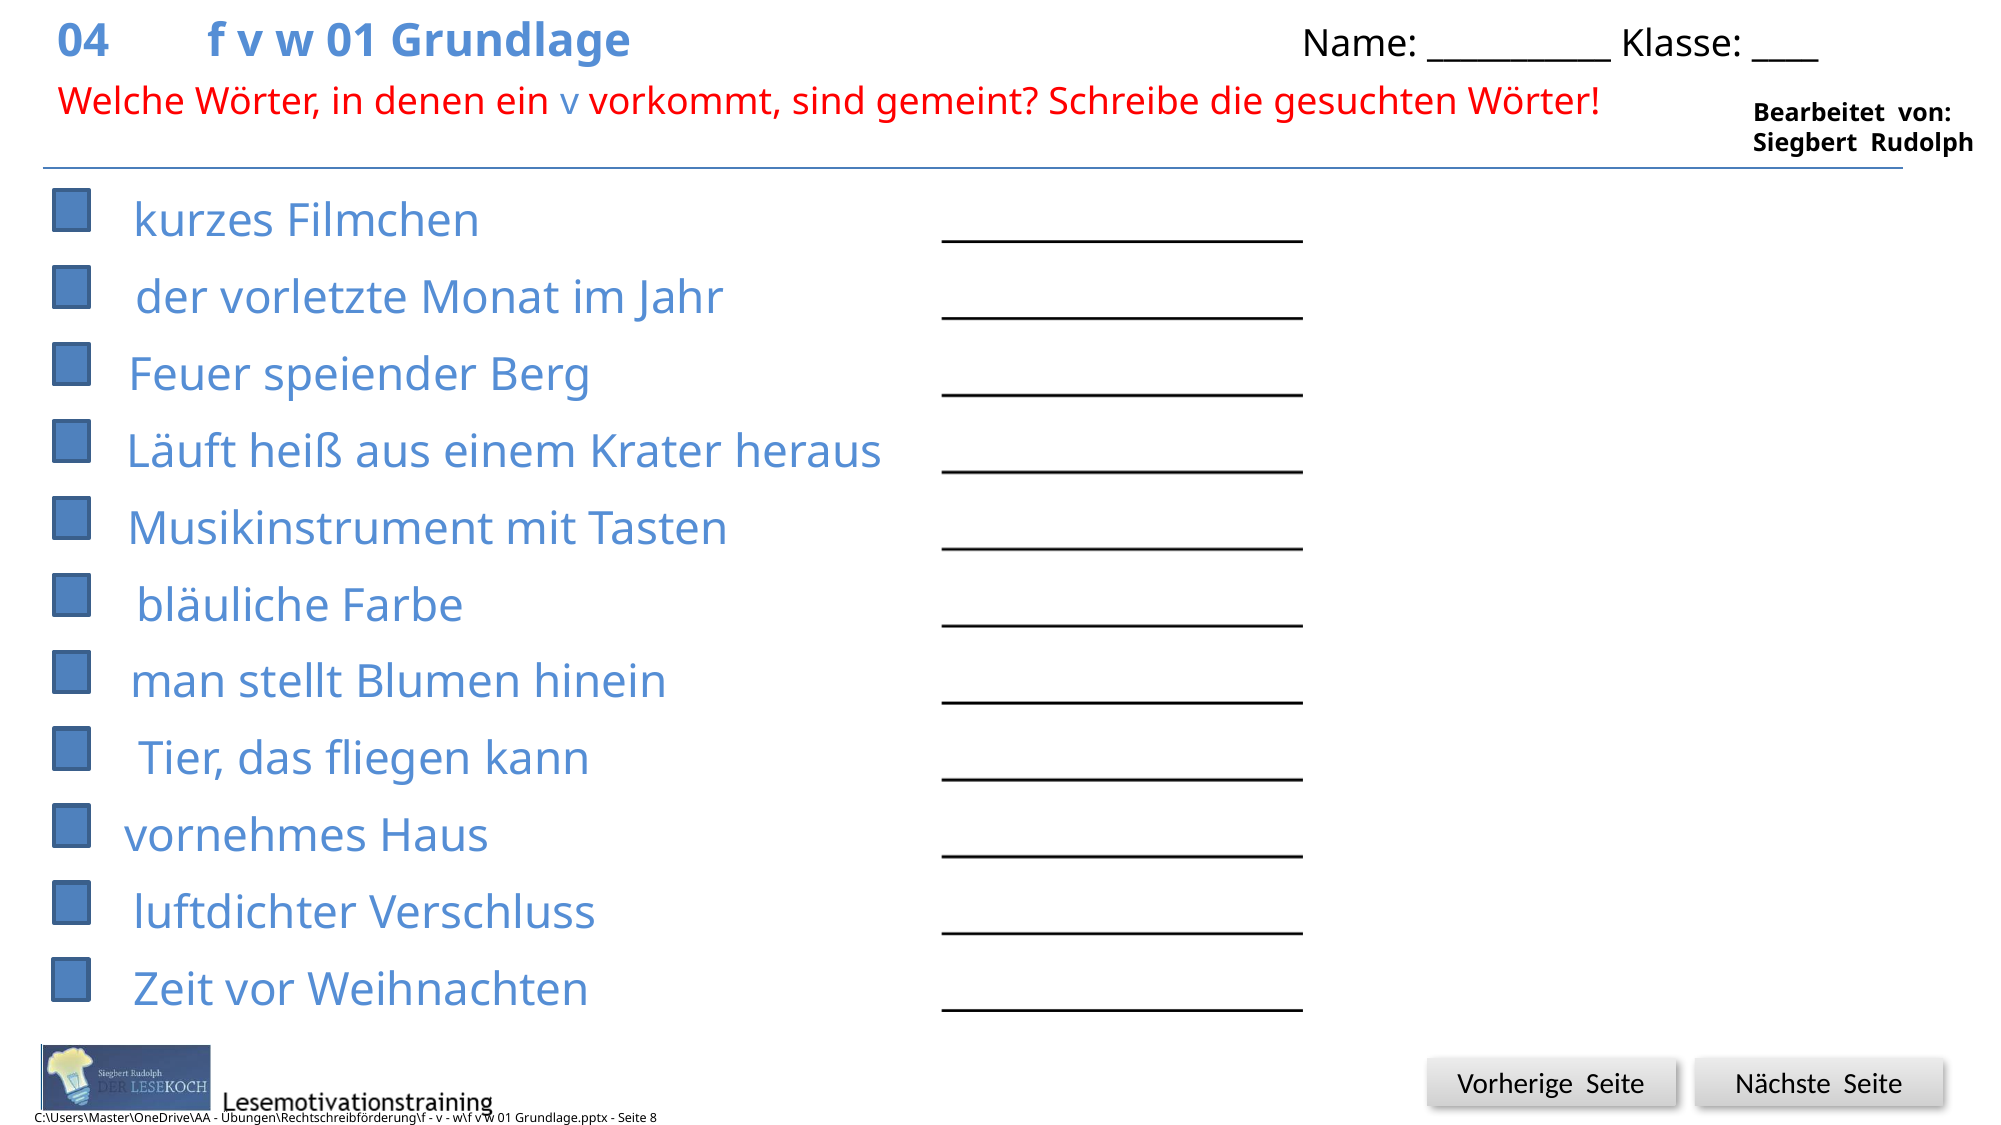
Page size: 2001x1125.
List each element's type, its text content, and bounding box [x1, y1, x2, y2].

picture [40, 1044, 508, 1111]
picture [914, 177, 1331, 1044]
text_box C:\Users\Master\OneDrive\AA - Übungen\Rechtschreibförderung\f - v - w\f v w 01 Grundlage.pptx - Seite 8 [19, 1102, 672, 1125]
text_box luftdichter Verschluss [118, 875, 612, 946]
text_box [52, 342, 91, 386]
text_box der vorletzte Monat im Jahr [121, 260, 739, 331]
text_box vornehmes Haus [109, 798, 504, 869]
text_box [52, 496, 91, 540]
text_box bläuliche Farbe [121, 567, 480, 638]
text_box [52, 265, 91, 309]
text_box [52, 726, 91, 771]
text_box Tier, das fliegen kann [123, 721, 606, 792]
text_box [52, 573, 91, 617]
text_box 04 f v w 01 Grundlage Name: ___________ Klasse: ____ [42, 3, 2000, 73]
text_box Zeit vor Weihnachten [118, 952, 605, 1022]
text_box kurzes Filmchen [119, 183, 496, 254]
text_box Musikinstrument mit Tasten [112, 491, 744, 561]
text_box [52, 803, 91, 848]
text_box [52, 880, 91, 925]
text_box Läuft heiß aus einem Krater heraus [111, 414, 898, 484]
text_box [52, 650, 91, 694]
text_box man stellt Blumen hinein [115, 644, 683, 715]
text_box Welche Wörter, in denen ein v vorkommt, sind gemeint? Schreibe die gesuchten Wörter! [42, 69, 1745, 130]
text_box [52, 419, 91, 463]
text_box [52, 188, 91, 232]
text_box [51, 957, 91, 1002]
text_box Feuer speiender Berg [114, 337, 608, 407]
